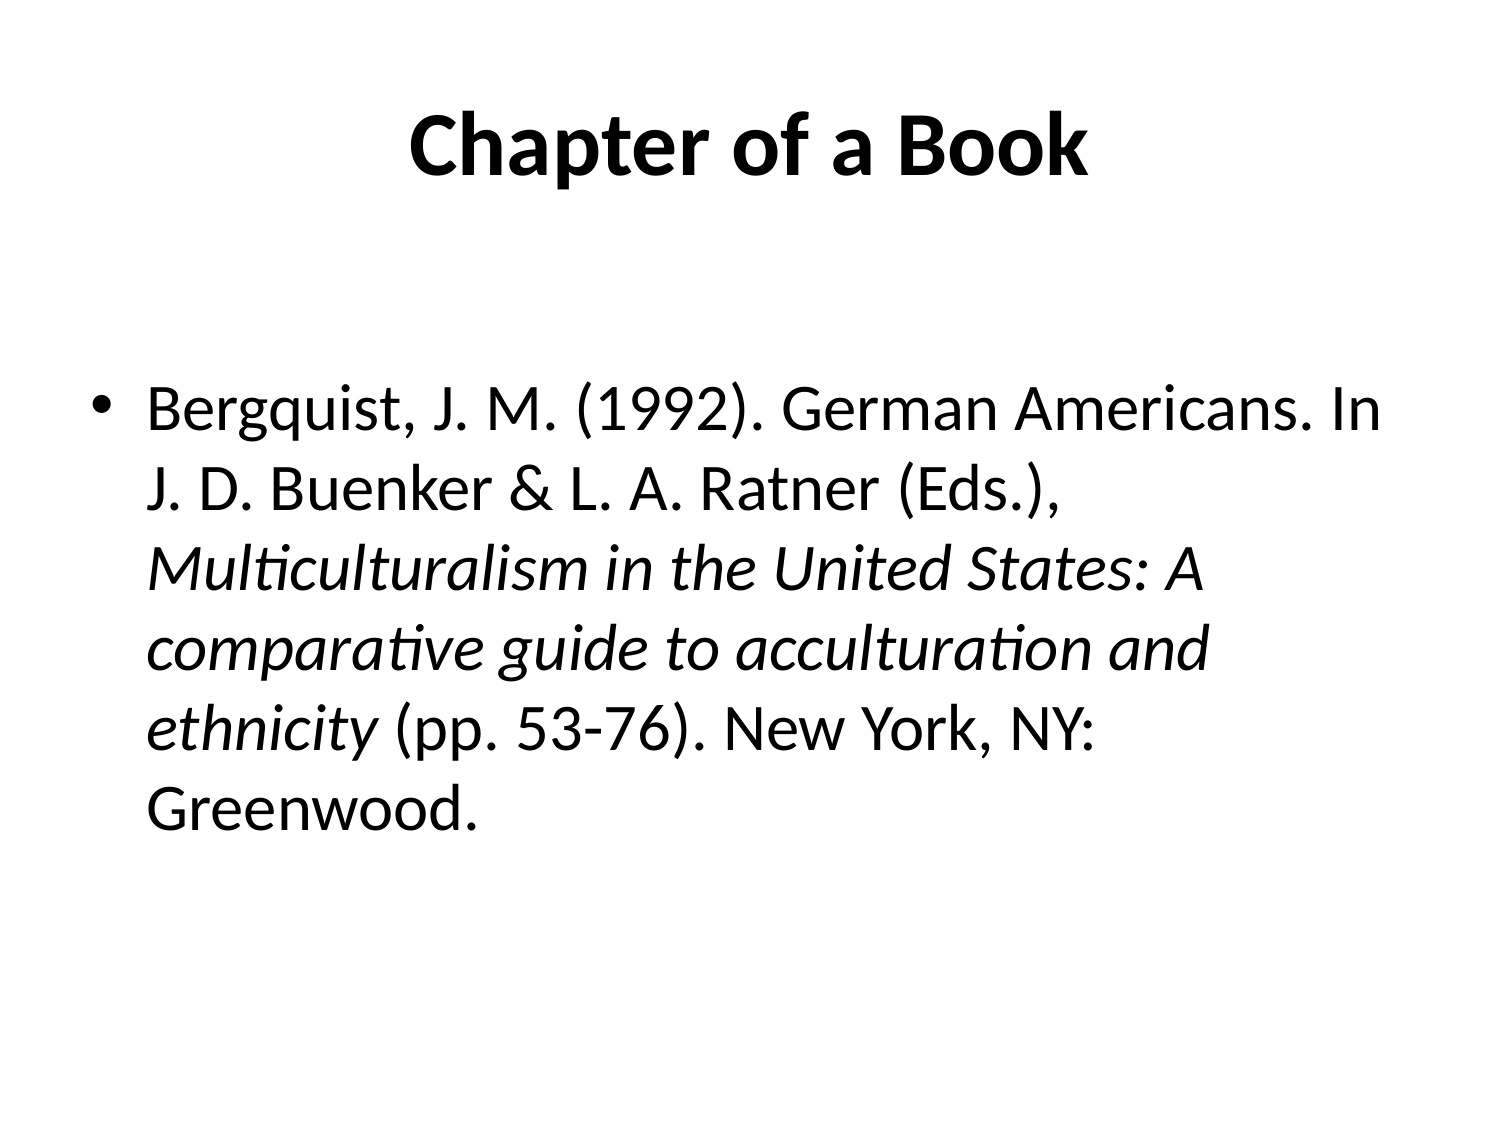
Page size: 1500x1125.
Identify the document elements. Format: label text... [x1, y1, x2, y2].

title Chapter of a Book [75, 45, 1425, 233]
list Bergquist, J. M. (1992). German Americans. In J. D. Buenker & L. A. Ratner (Eds.), Multiculturalism in the United States: A comparative guide to acculturation and ethnicity (pp. 53-76). New York, NY: Greenwood. [75, 262, 1425, 1005]
